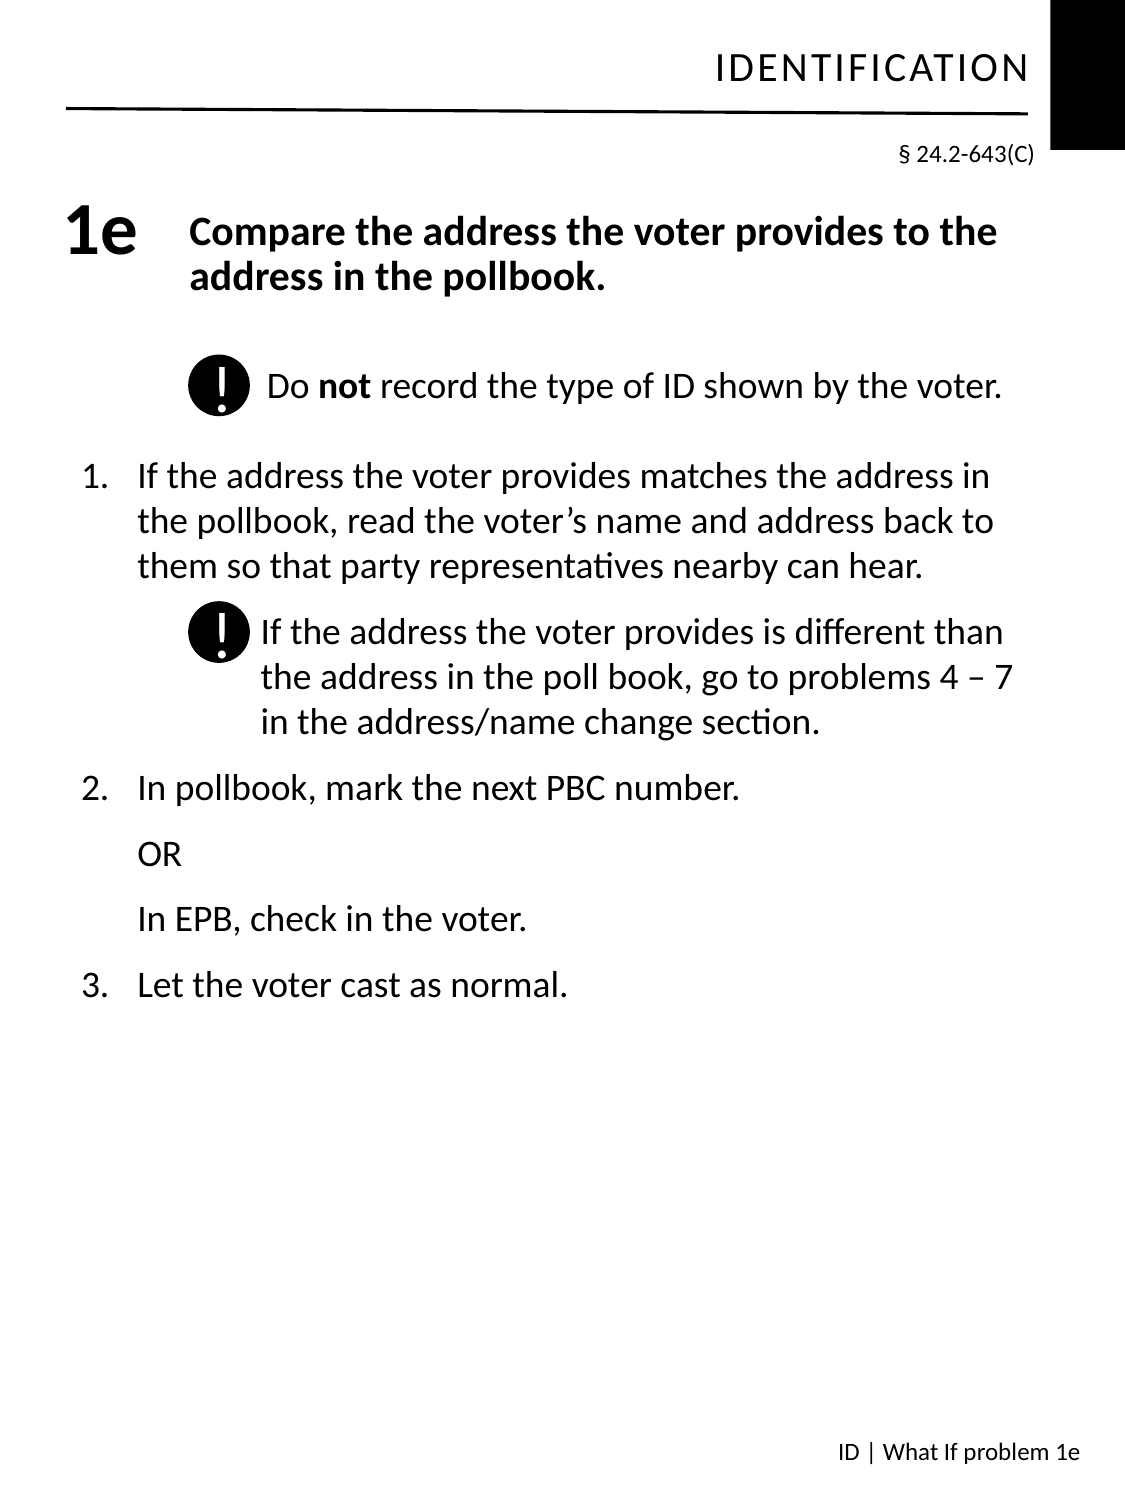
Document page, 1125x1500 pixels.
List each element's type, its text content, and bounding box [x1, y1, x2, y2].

text_box [186, 442, 941, 531]
list Compare the address the voter provides to the address in the pollbook. [174, 201, 1039, 452]
list If the address the voter provides matches the address in the pollbook, read the voter’s name and address back to them so that party representatives nearby can hear. If the address the voter provides is different than the address in the poll book, go to problems 4 – 7 in the address/name change section. In pollbook, mark the next PBC number. OR In EPB, check in the voter. Let the voter cast as normal. [65, 443, 1051, 1390]
text_box Do not record the type of ID shown by the voter. [251, 353, 1028, 441]
text_box ! [187, 600, 251, 664]
list 1e [47, 182, 187, 347]
text_box ! [187, 353, 251, 418]
text_box ID | What If problem 1e [823, 1427, 1125, 1473]
text_box § 24.2-643(C) [760, 129, 1051, 175]
